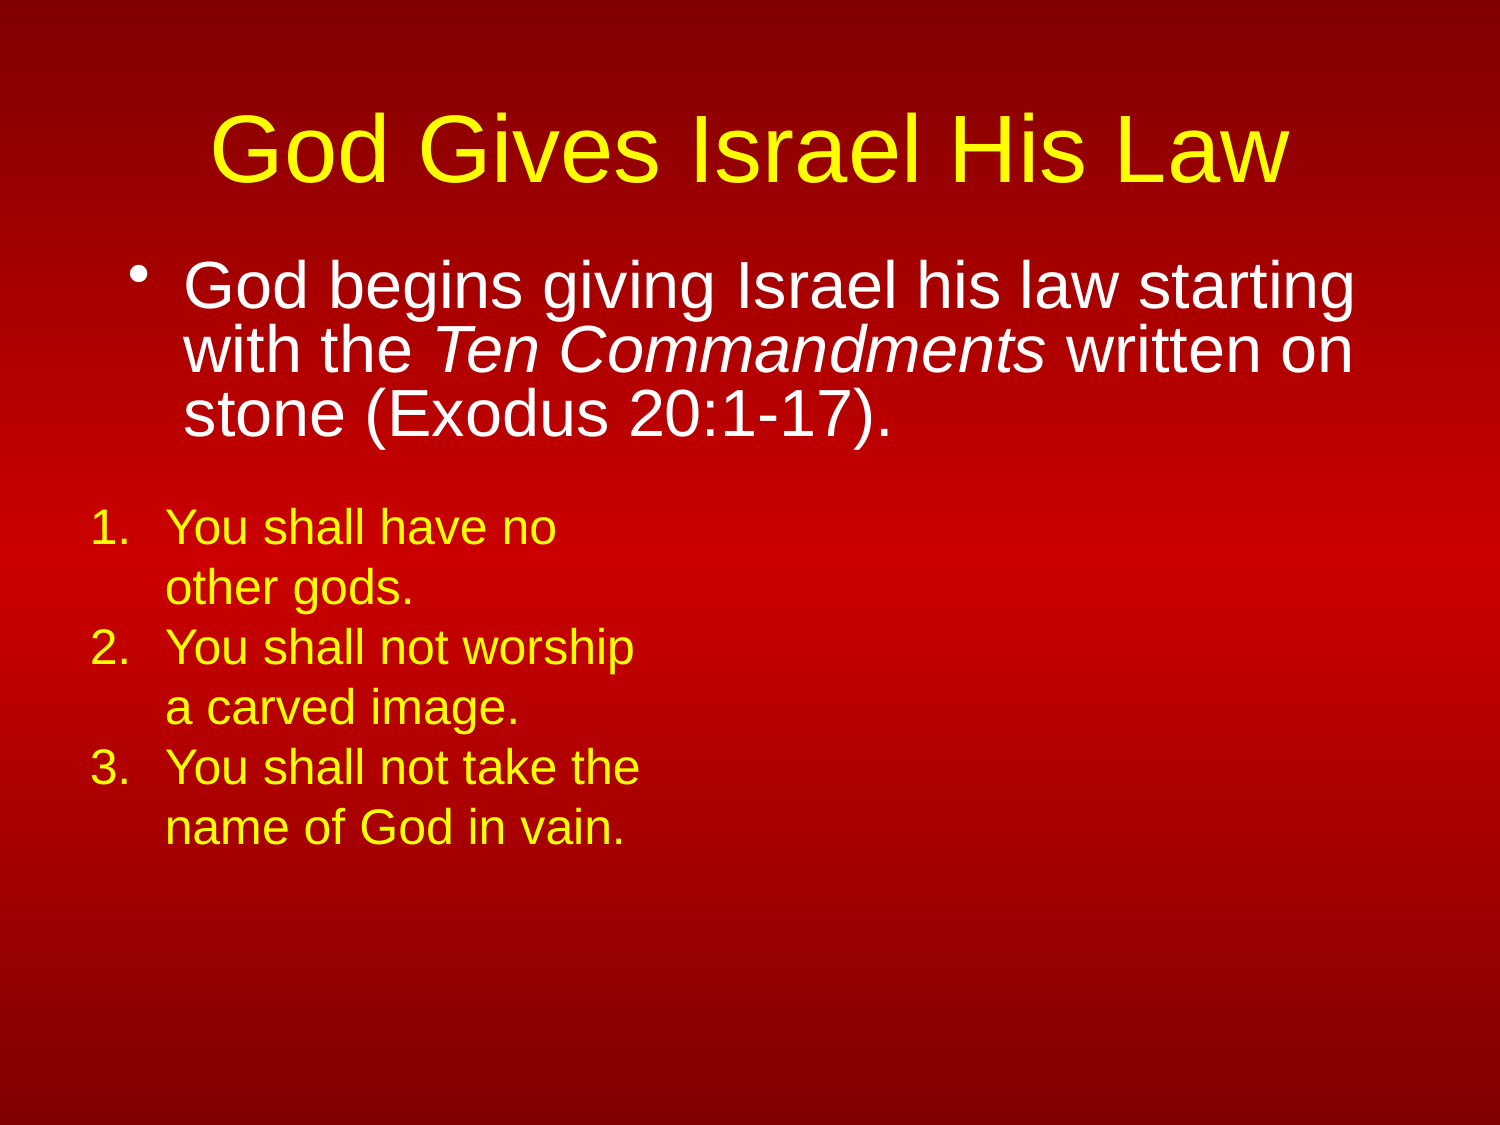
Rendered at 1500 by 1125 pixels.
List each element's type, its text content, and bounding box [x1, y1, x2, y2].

title God Gives Israel His Law [37, 50, 1463, 238]
text_box You shall have no other gods. You shall not worship a carved image. You shall not take the name of God in vain. [74, 487, 688, 863]
list God begins giving Israel his law starting with the Ten Commandments written on stone (Exodus 20:1-17). [112, 249, 1438, 463]
